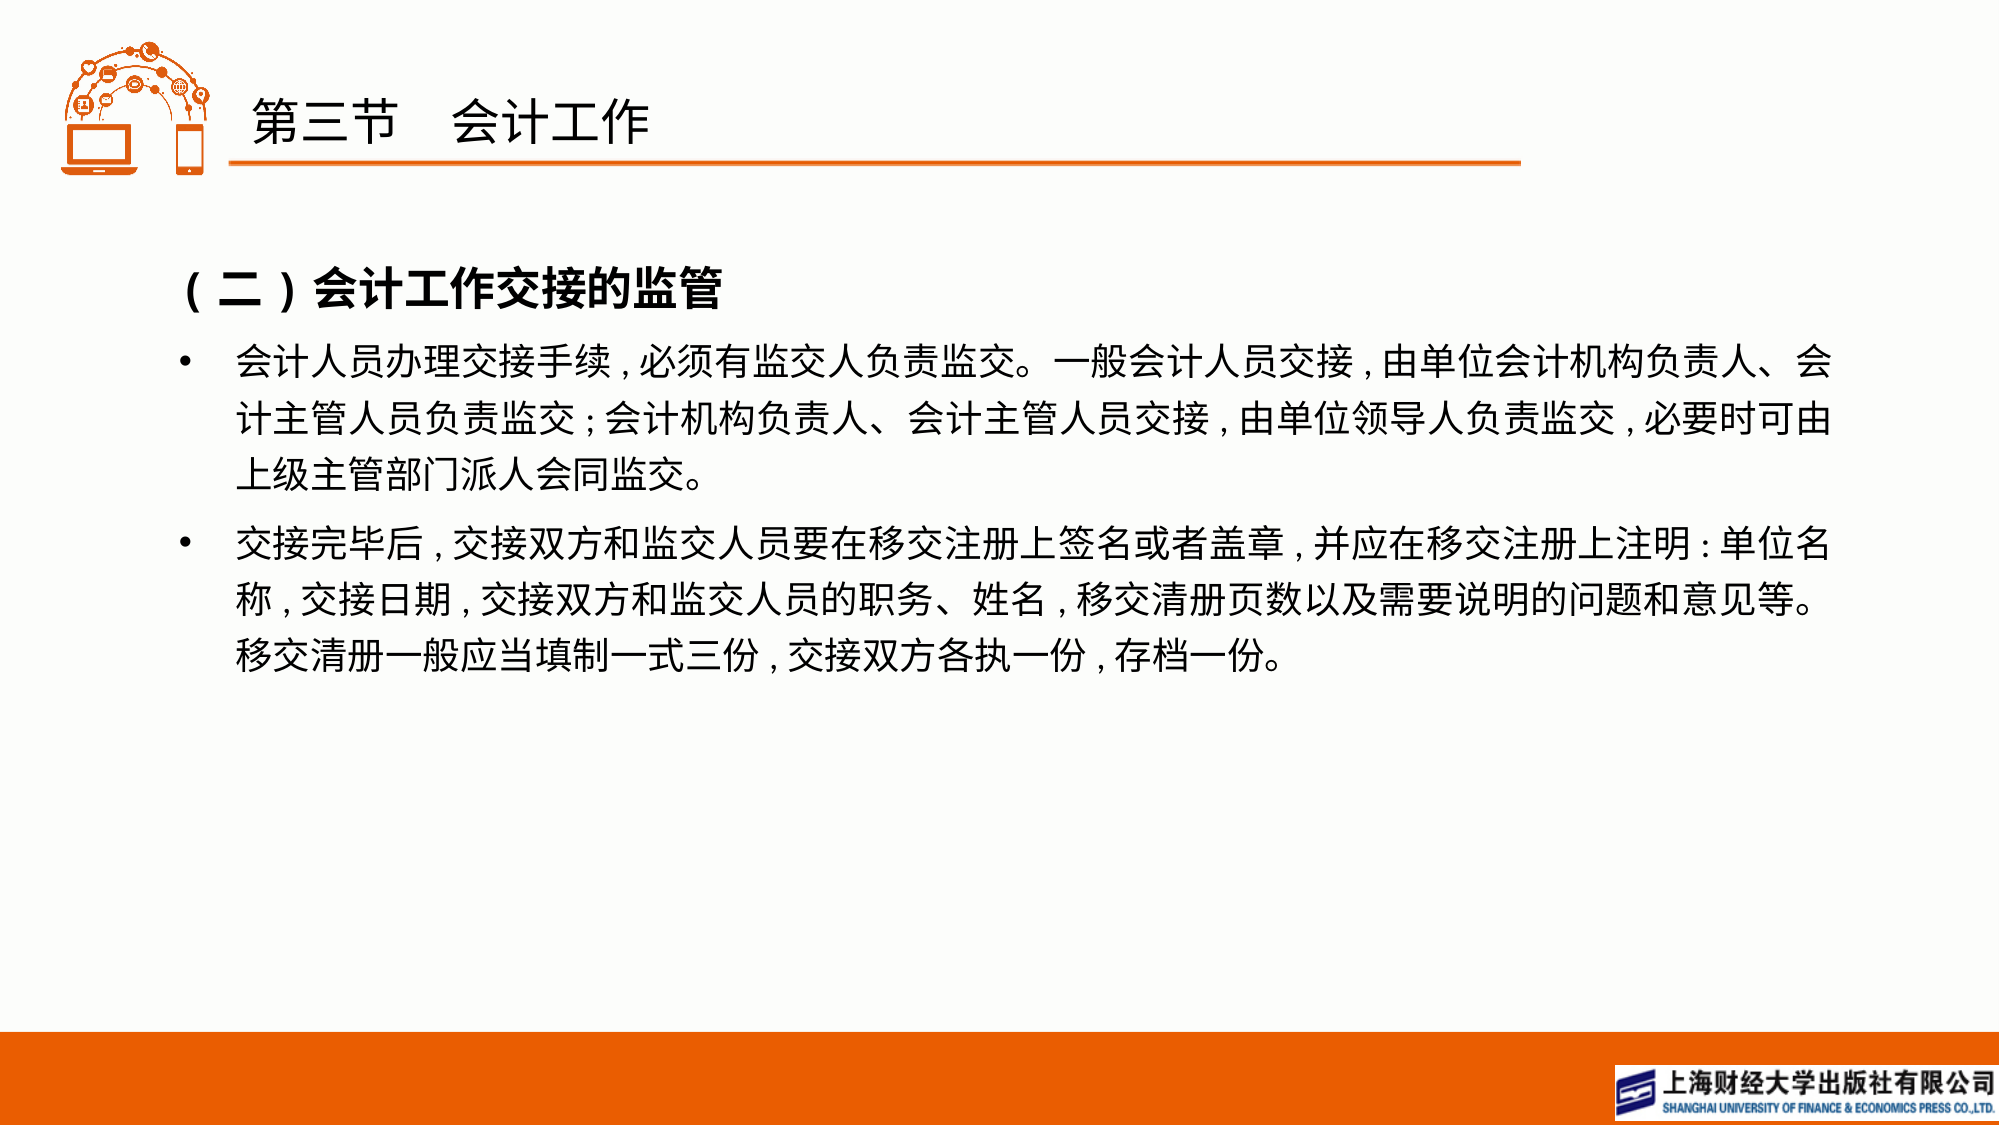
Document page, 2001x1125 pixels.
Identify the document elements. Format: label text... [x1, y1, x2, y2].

title 第三节 会计工作 [235, 82, 1605, 189]
list (二)会计工作交接的监管 会计人员办理交接手续,必须有监交人负责监交。一般会计人员交接,由单位会计机构负责人、会计主管人员负责监交;会计机构负责人、会计主管人员交接,由单位领导人负责监交,必要时可由上级主管部门派人会同监交。 交接完毕后,交接双方和监交人员要在移交注册上签名或者盖章,并应在移交注册上注明:单位名称,交接日期,交接双方和监交人员的职务、姓名,移交清册页数以及需要说明的问题和意见等。移交清册一般应当填制一式三份,交接双方各执一份,存档一份。 [163, 227, 1849, 1049]
picture [0, 0, 2000, 1125]
